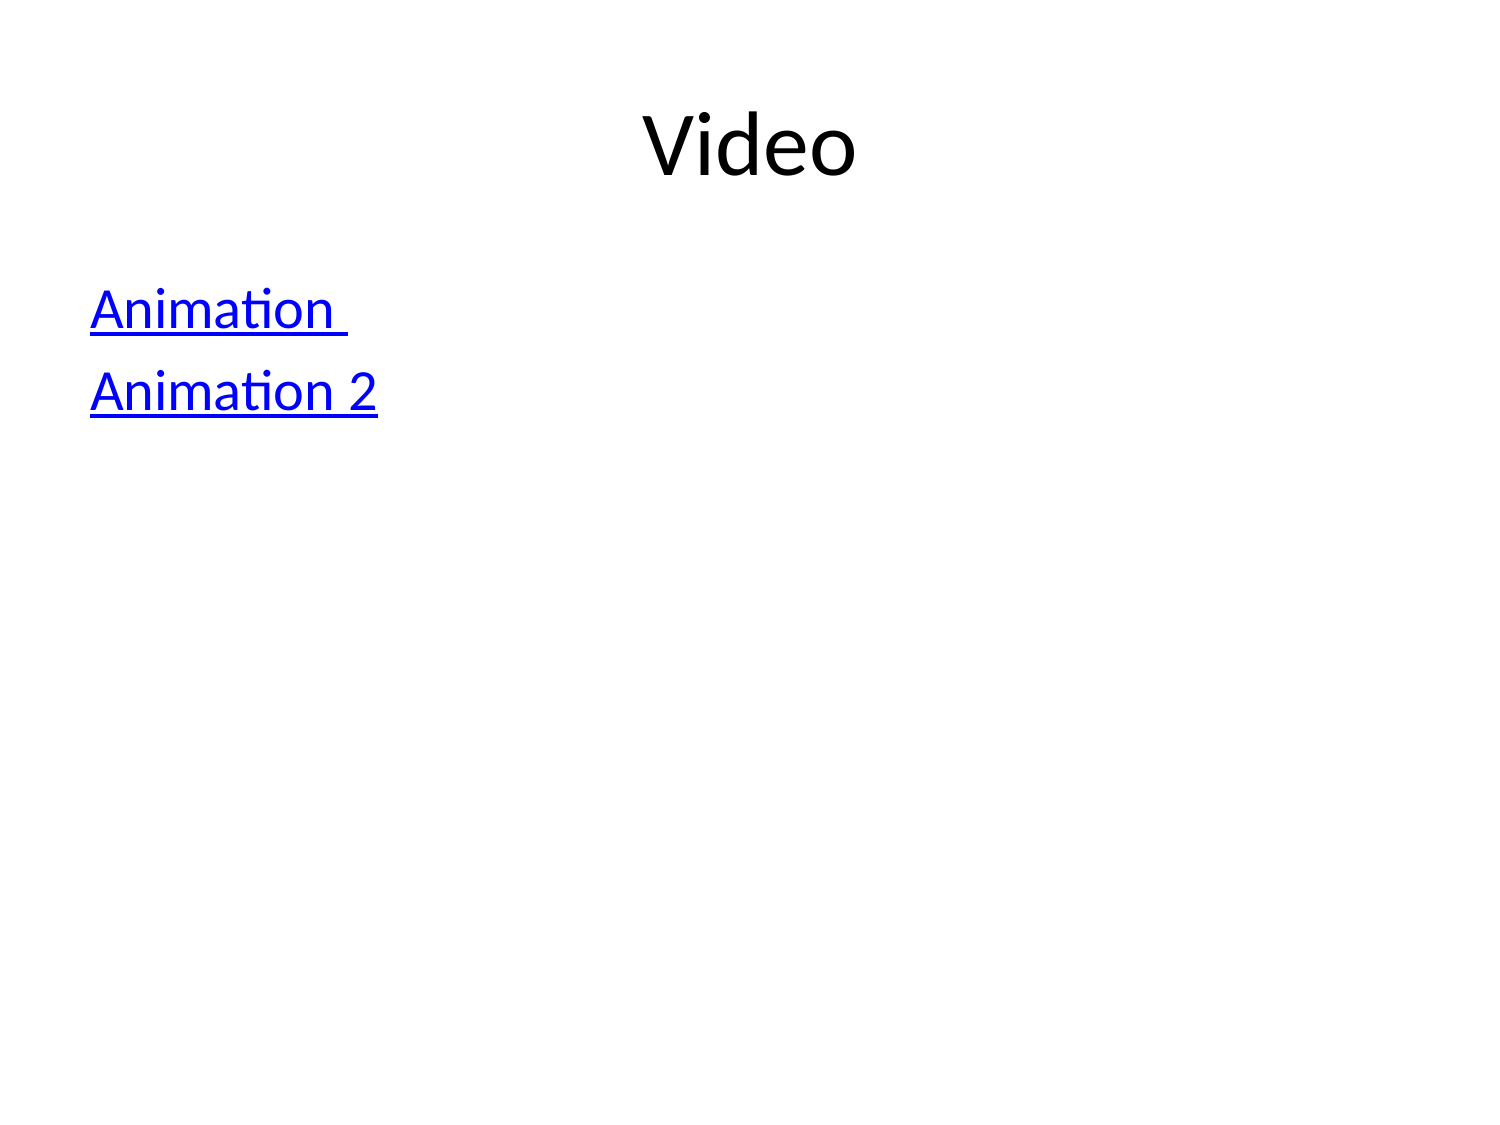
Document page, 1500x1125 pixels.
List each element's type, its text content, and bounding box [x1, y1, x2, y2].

title Video [75, 45, 1425, 233]
list Animation Animation 2 [75, 262, 738, 1005]
